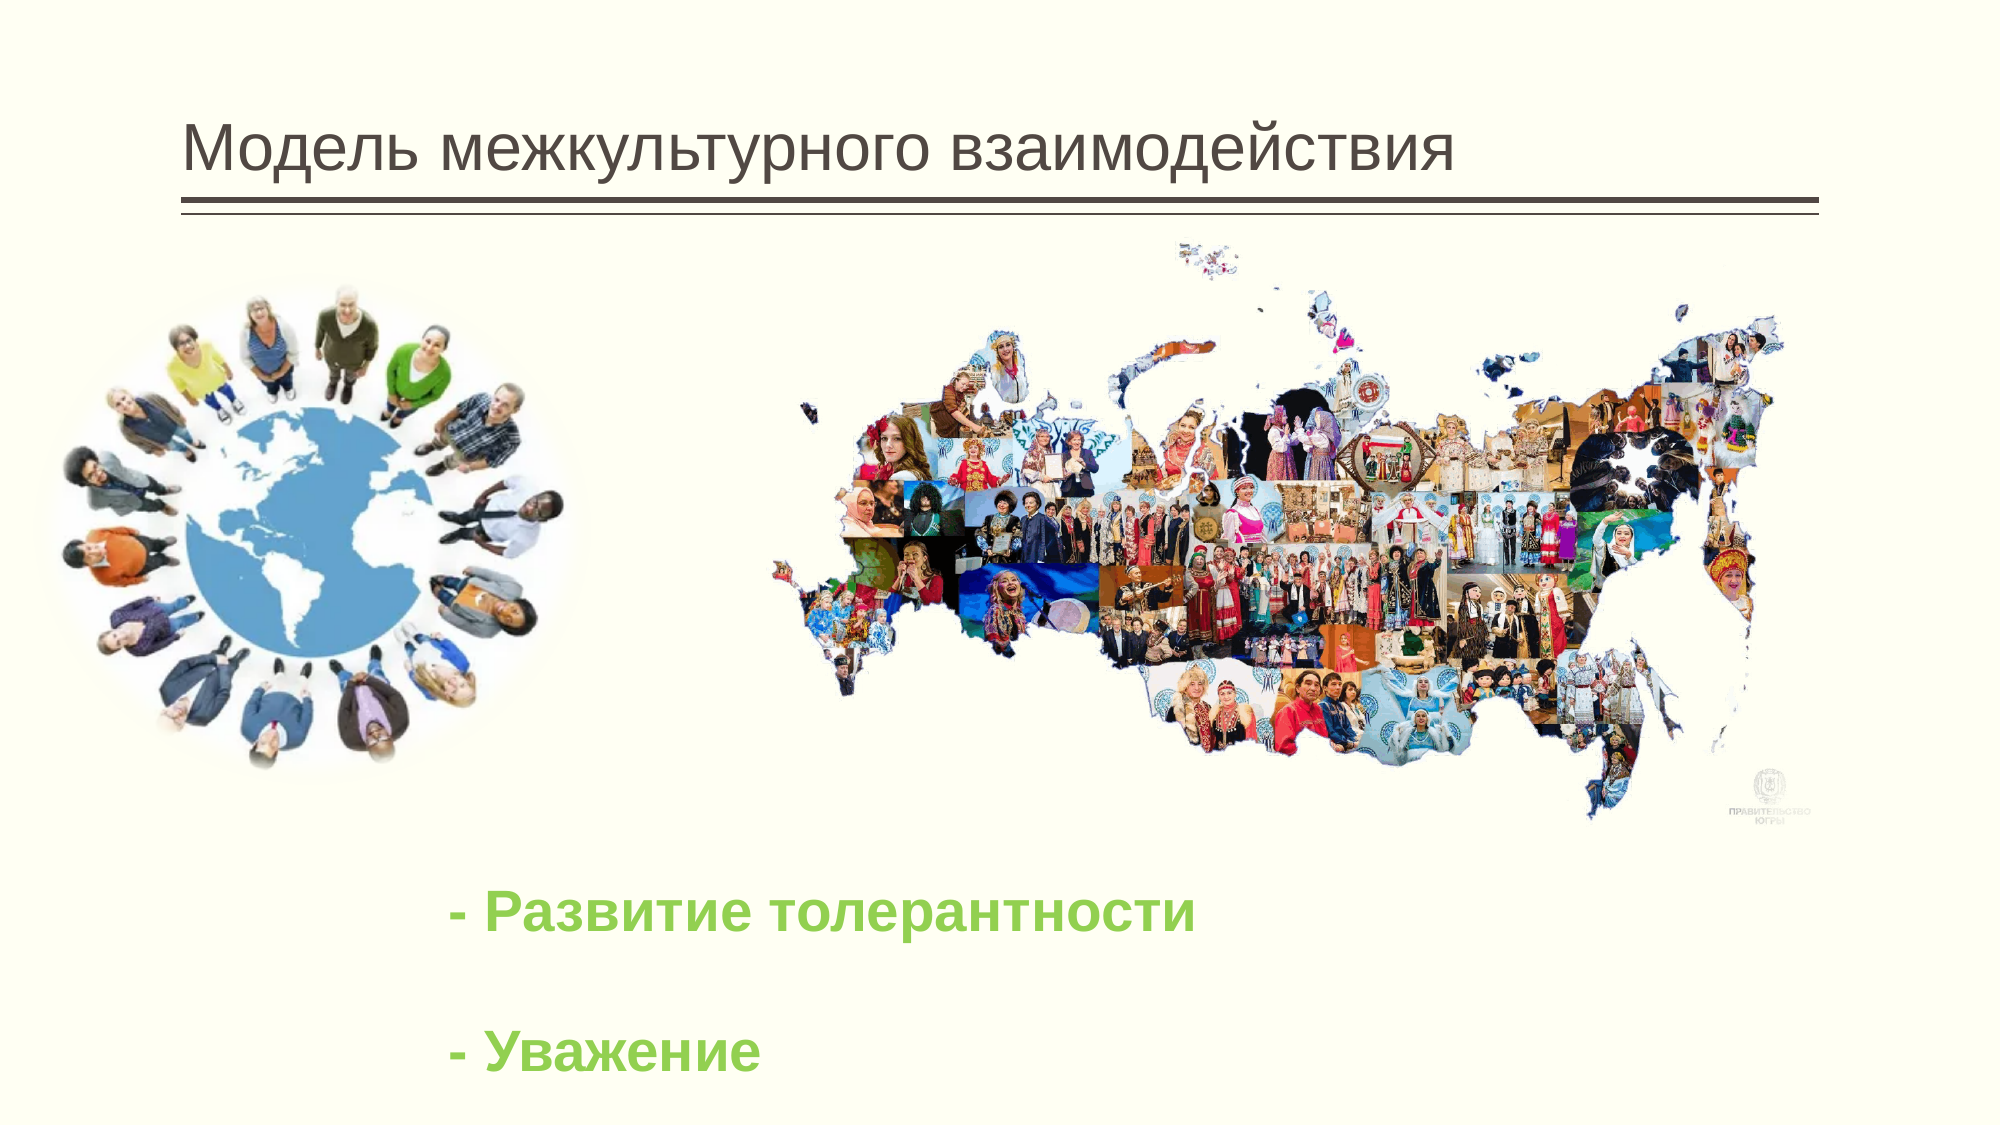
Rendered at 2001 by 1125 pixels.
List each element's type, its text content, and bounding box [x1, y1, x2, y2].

picture [32, 272, 592, 786]
title Модель межкультурного взаимодействия [181, 12, 1819, 193]
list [746, 227, 1819, 831]
text_box - Развитие толерантности - Уважение - Понимание многообразия [433, 865, 1434, 1125]
